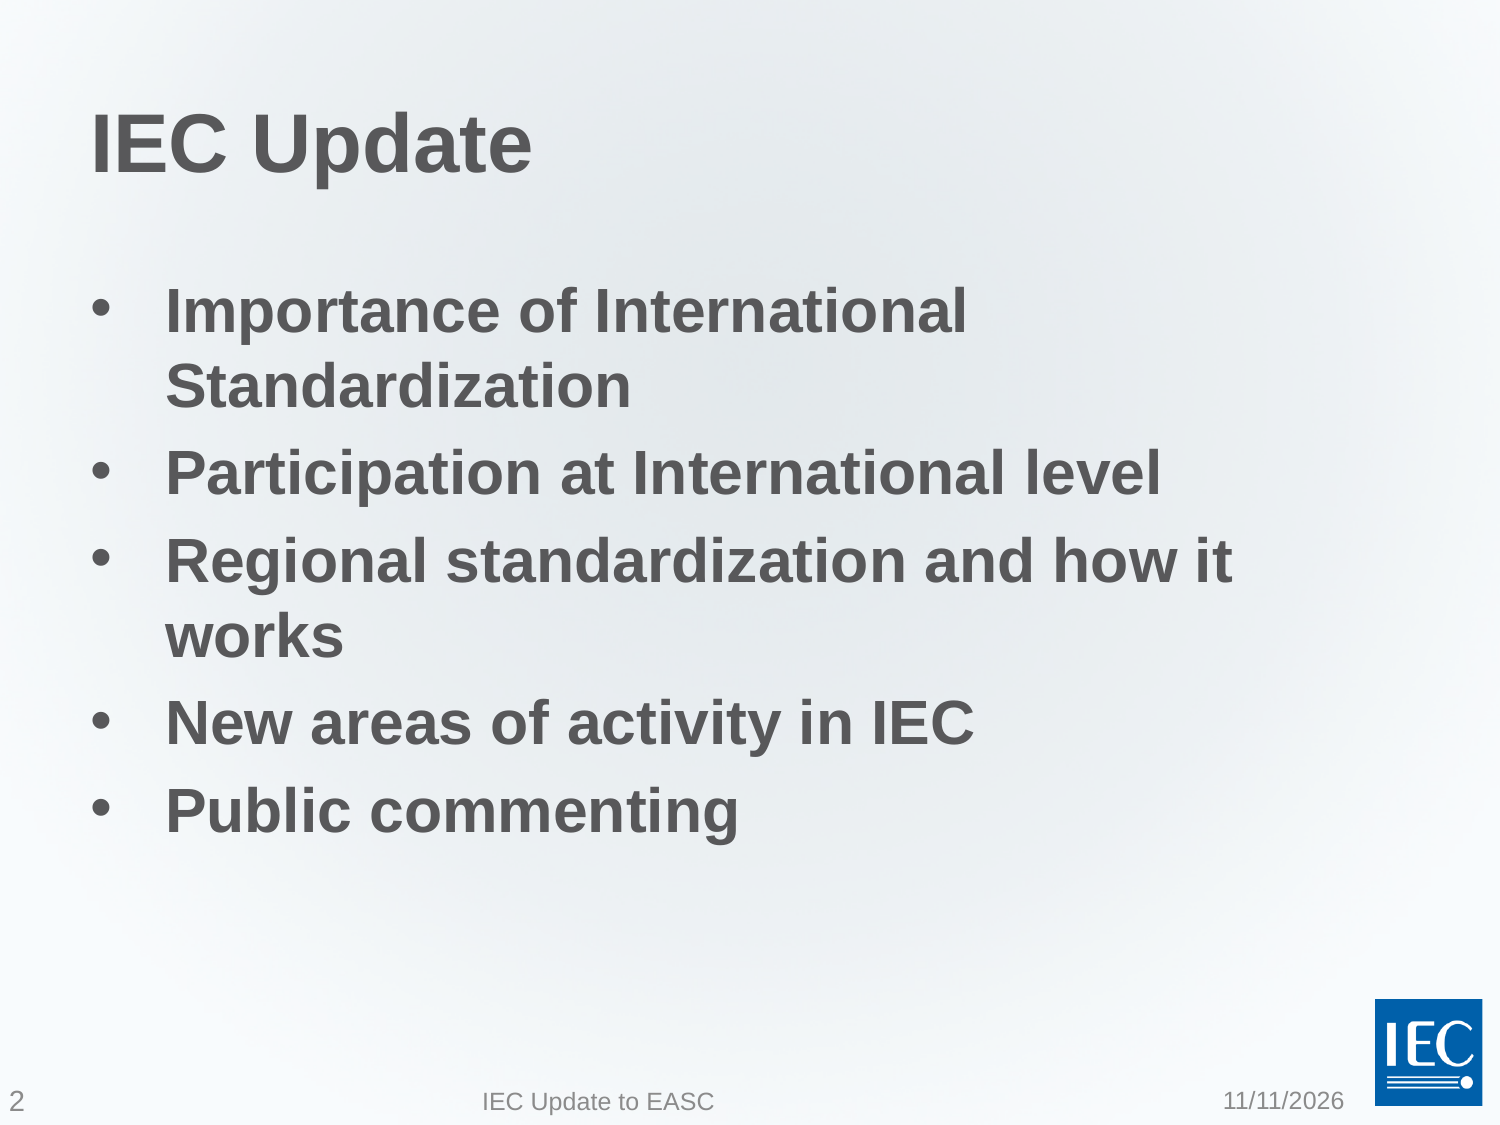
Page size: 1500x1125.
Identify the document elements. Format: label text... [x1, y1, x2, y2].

footer IEC Update to EASC [243, 1070, 954, 1125]
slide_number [1021, 1069, 1360, 1125]
list Importance of International Standardization Participation at International level Regional standardization and how it works New areas of activity in IEC Public commenting [75, 262, 1425, 988]
title IEC Update [75, 45, 1425, 233]
slide_number 2 [0, 1069, 124, 1125]
picture [0, 0, 1500, 1125]
